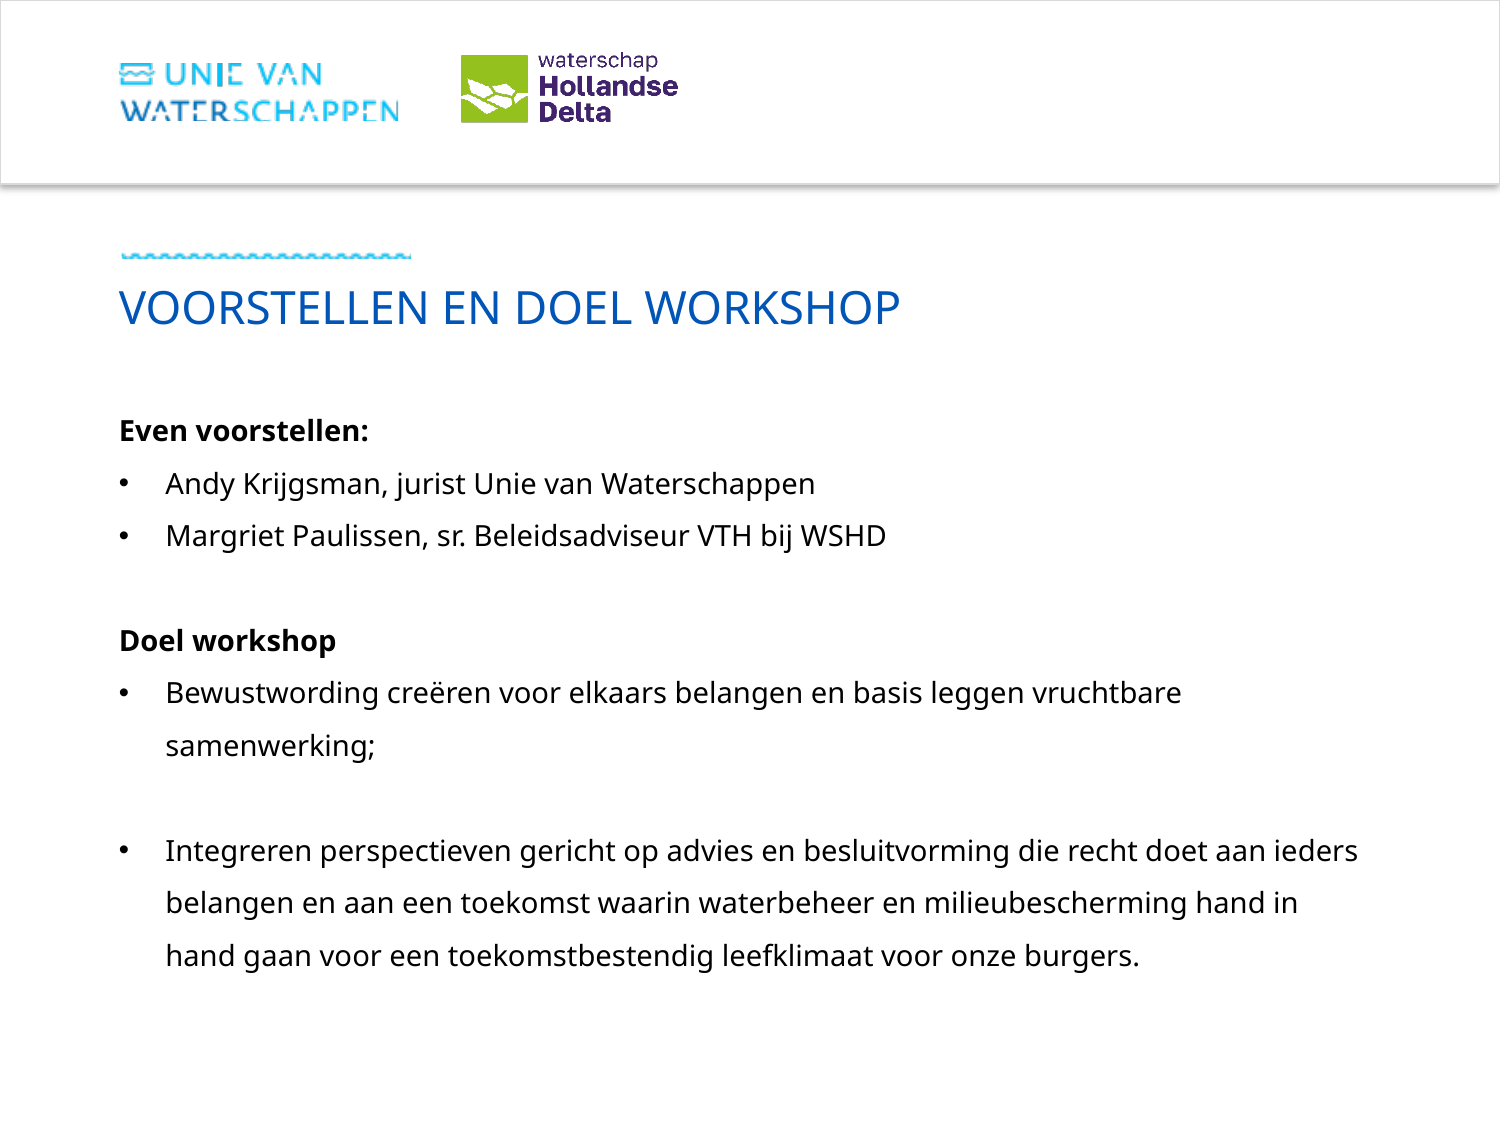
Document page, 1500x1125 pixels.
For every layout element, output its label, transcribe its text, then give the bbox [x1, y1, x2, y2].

picture [433, 19, 705, 155]
list Even voorstellen: Andy Krijgsman, jurist Unie van Waterschappen Margriet Paulissen, sr. Beleidsadviseur VTH bij WSHD Doel workshop Bewustwording creëren voor elkaars belangen en basis leggen vruchtbare samenwerking; Integreren perspectieven gericht op advies en besluitvorming die recht doet aan ieders belangen en aan een toekomst waarin waterbeheer en milieubescherming hand in hand gaan voor een toekomstbestendig leefklimaat voor onze burgers. [118, 387, 1377, 973]
title Voorstellen en Doel workshop [118, 287, 1377, 335]
